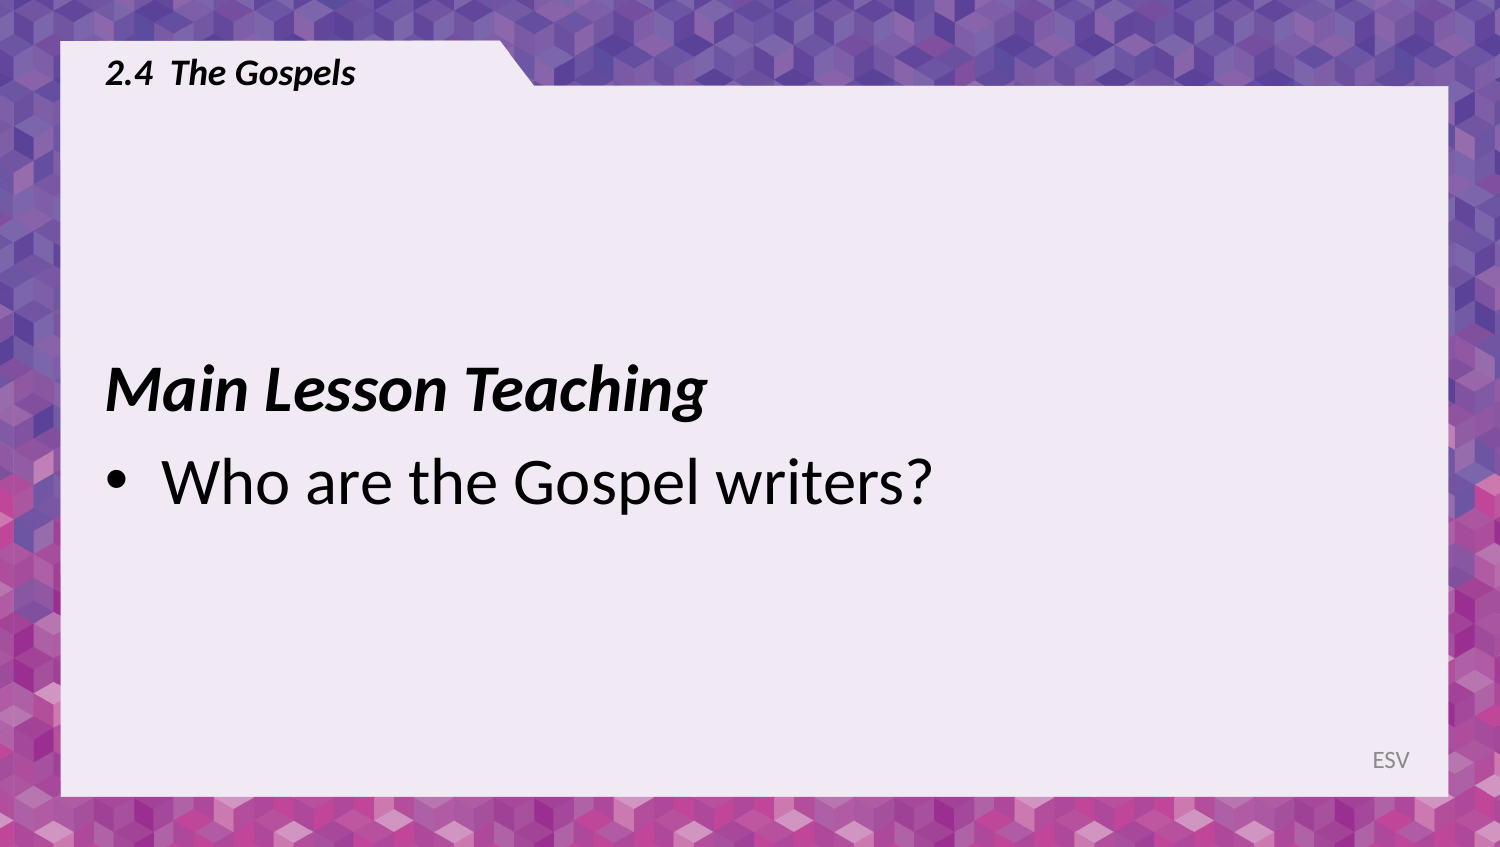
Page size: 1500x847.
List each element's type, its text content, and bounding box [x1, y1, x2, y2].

footer ESV [950, 736, 1425, 782]
picture [0, 0, 1500, 847]
list Main Lesson Teaching Who are the Gospel writers? [89, 141, 1403, 722]
title 2.4 The Gospels [89, 33, 1420, 108]
